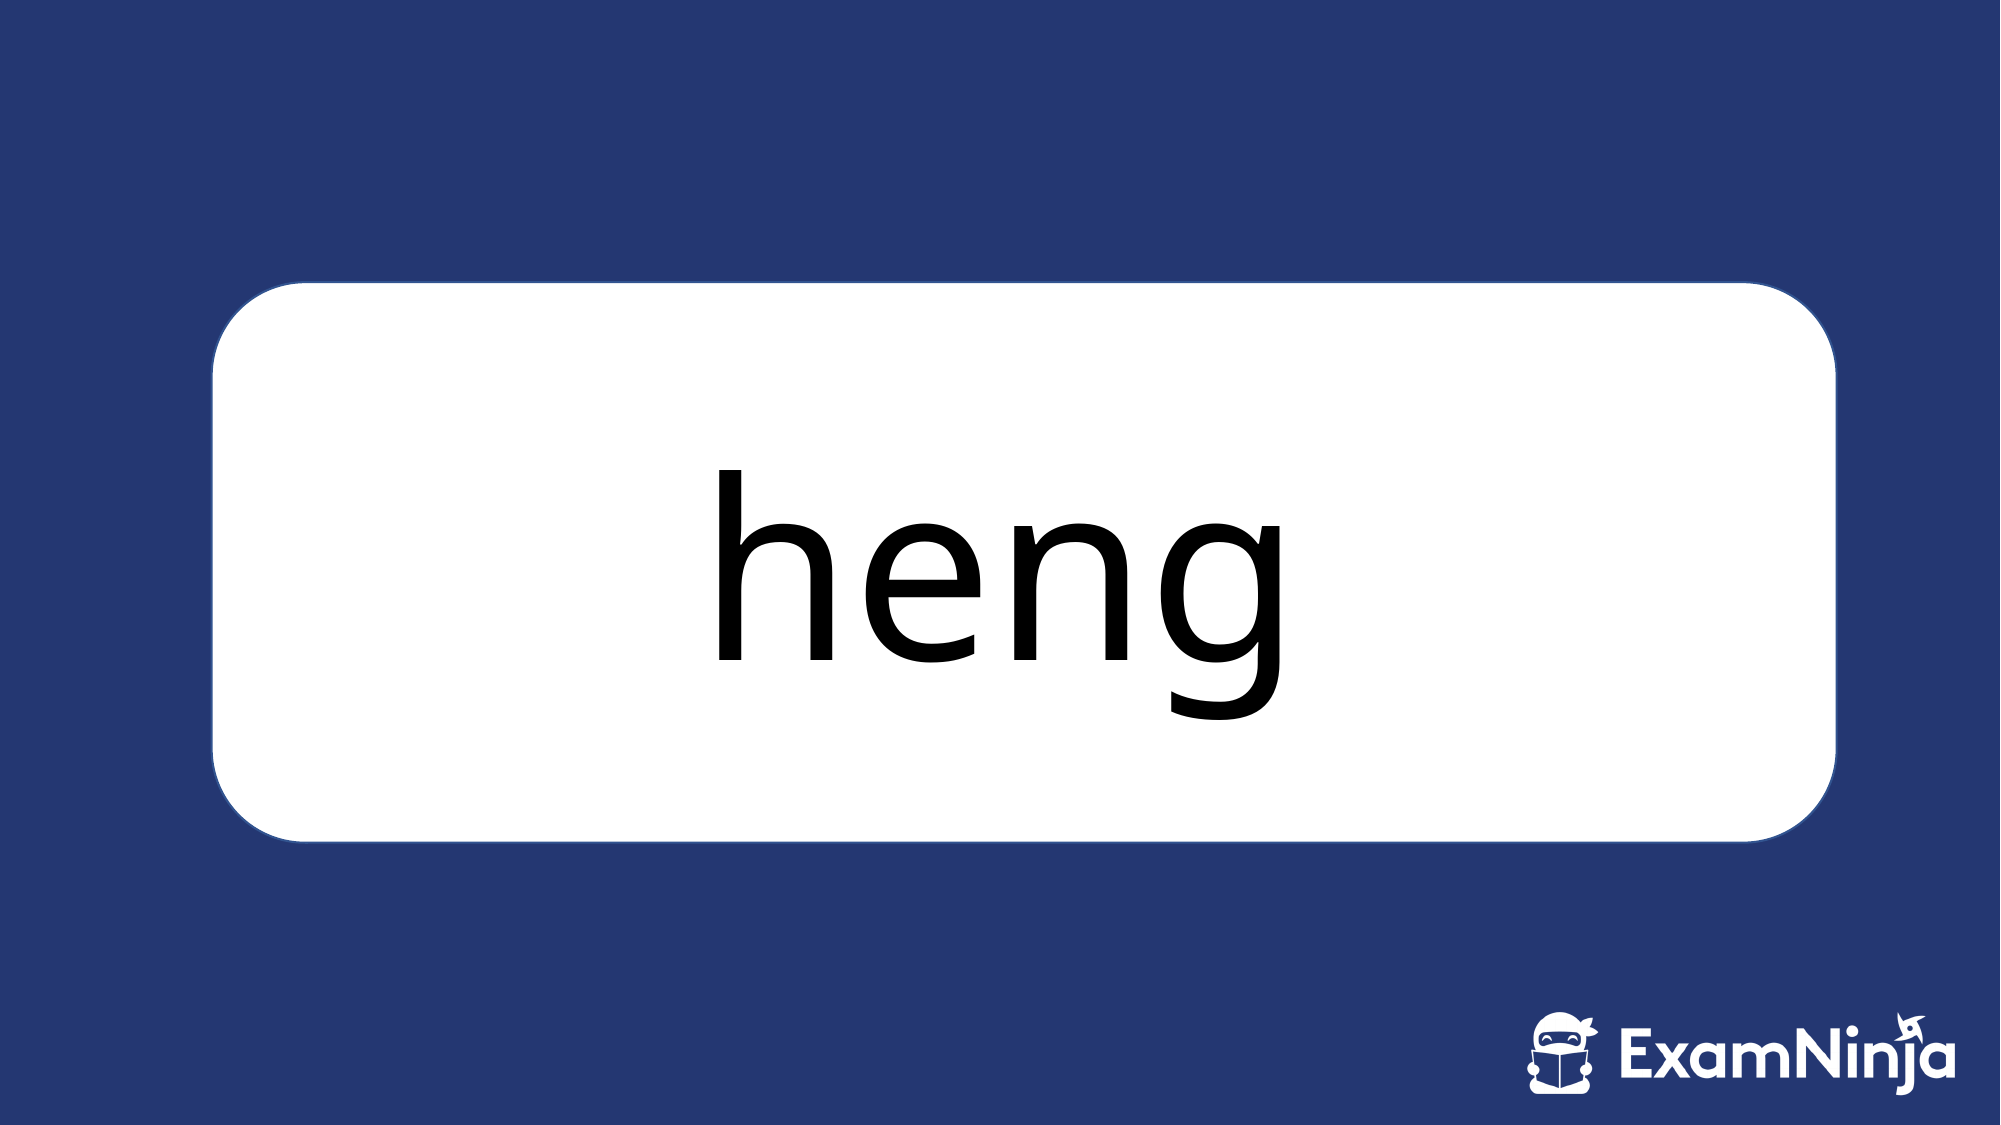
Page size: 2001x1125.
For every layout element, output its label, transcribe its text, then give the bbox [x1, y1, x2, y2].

text_box heng [143, 403, 1857, 719]
text_box [210, 719, 1838, 844]
text_box [210, 281, 1838, 403]
picture [1501, 1003, 1979, 1102]
